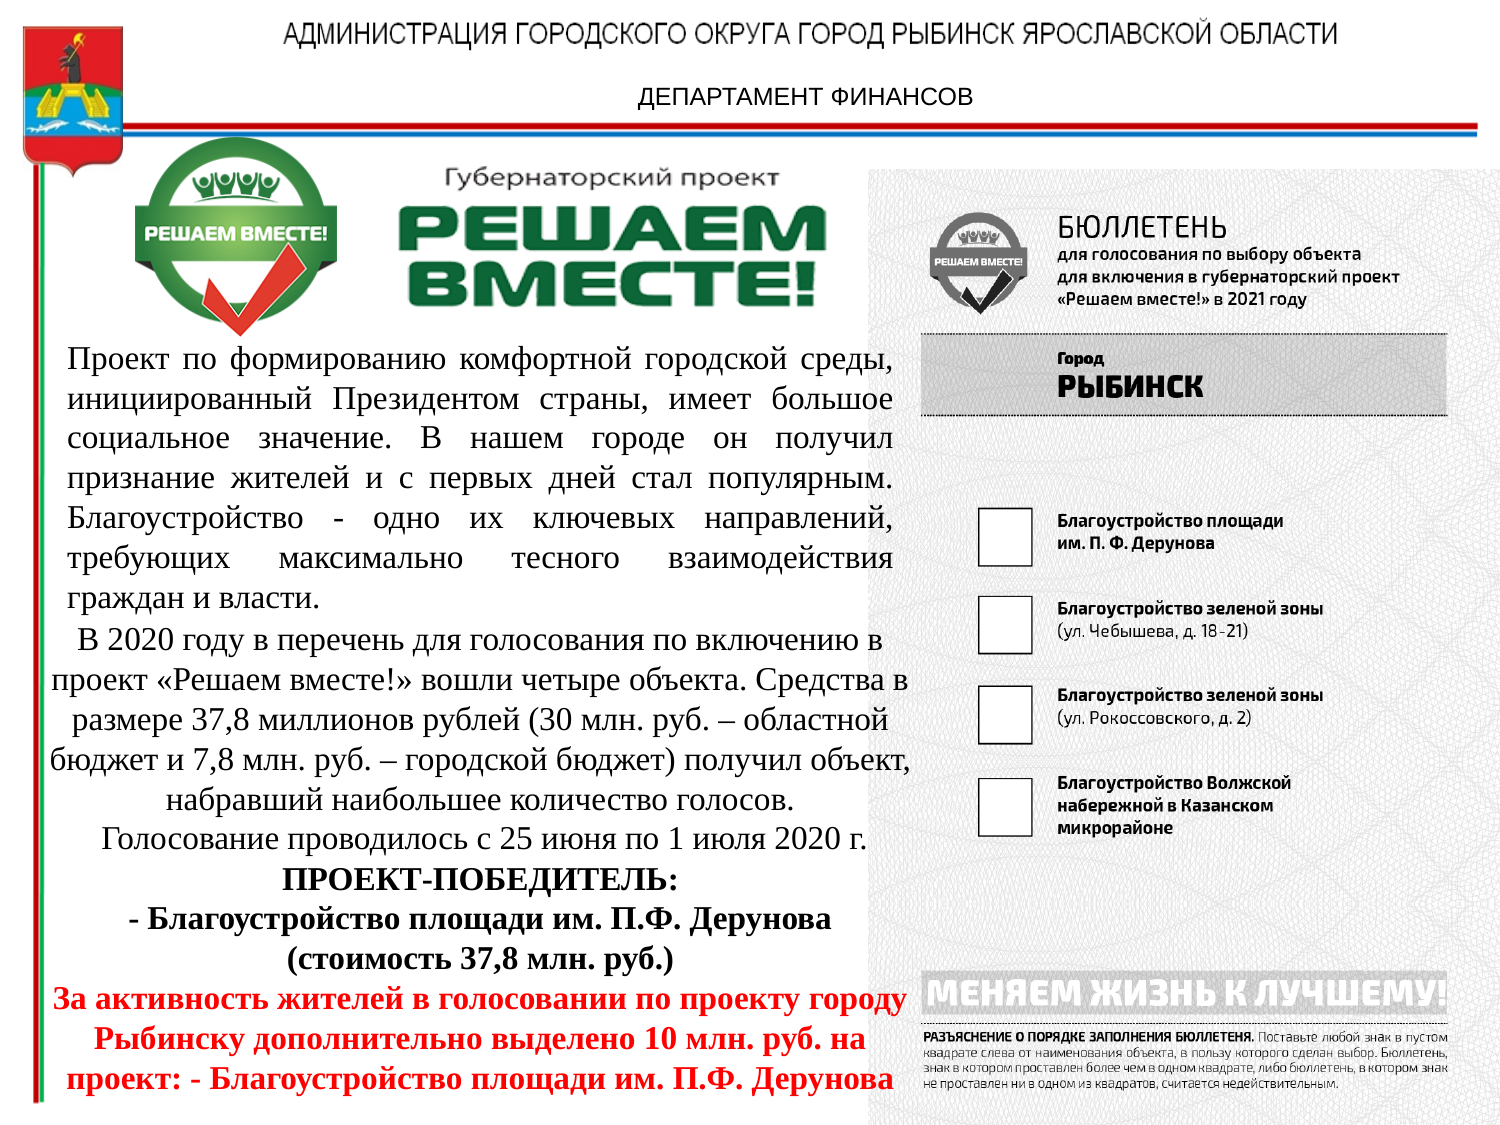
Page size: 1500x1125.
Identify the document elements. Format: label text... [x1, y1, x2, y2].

text_box Проект по формированию комфортной городской среды, инициированный Президентом страны, имеет большое социальное значение. В нашем городе он получил признание жителей и с первых дней стал популярным. Благоустройство - одно их ключевых направлений, требующих максимально тесного взаимодействия граждан и власти. [52, 328, 862, 623]
text_box ДЕПАРТАМЕНТ ФИНАНСОВ [135, 73, 1484, 118]
picture [0, 0, 1500, 1125]
text_box В 2020 году в перечень для голосования по включению в проект «Решаем вместе!» вошли четыре объекта. Средства в размере 37,8 миллионов рублей (30 млн. руб. – областной бюджет и 7,8 млн. руб. – городской бюджет) получил объект, набравший наибольшее количество голосов. Голосование проводилось с 25 июня по 1 июля 2020 г. ПРОЕКТ-ПОБЕДИТЕЛЬ: - Благоустройство площади им. П.Ф. Дерунова (стоимость 37,8 млн. руб.) За активность жителей в голосовании по проекту городу Рыбинску дополнительно выделено 10 млн. руб. на проект: - Благоустройство площади им. П.Ф. Дерунова [28, 609, 862, 1104]
